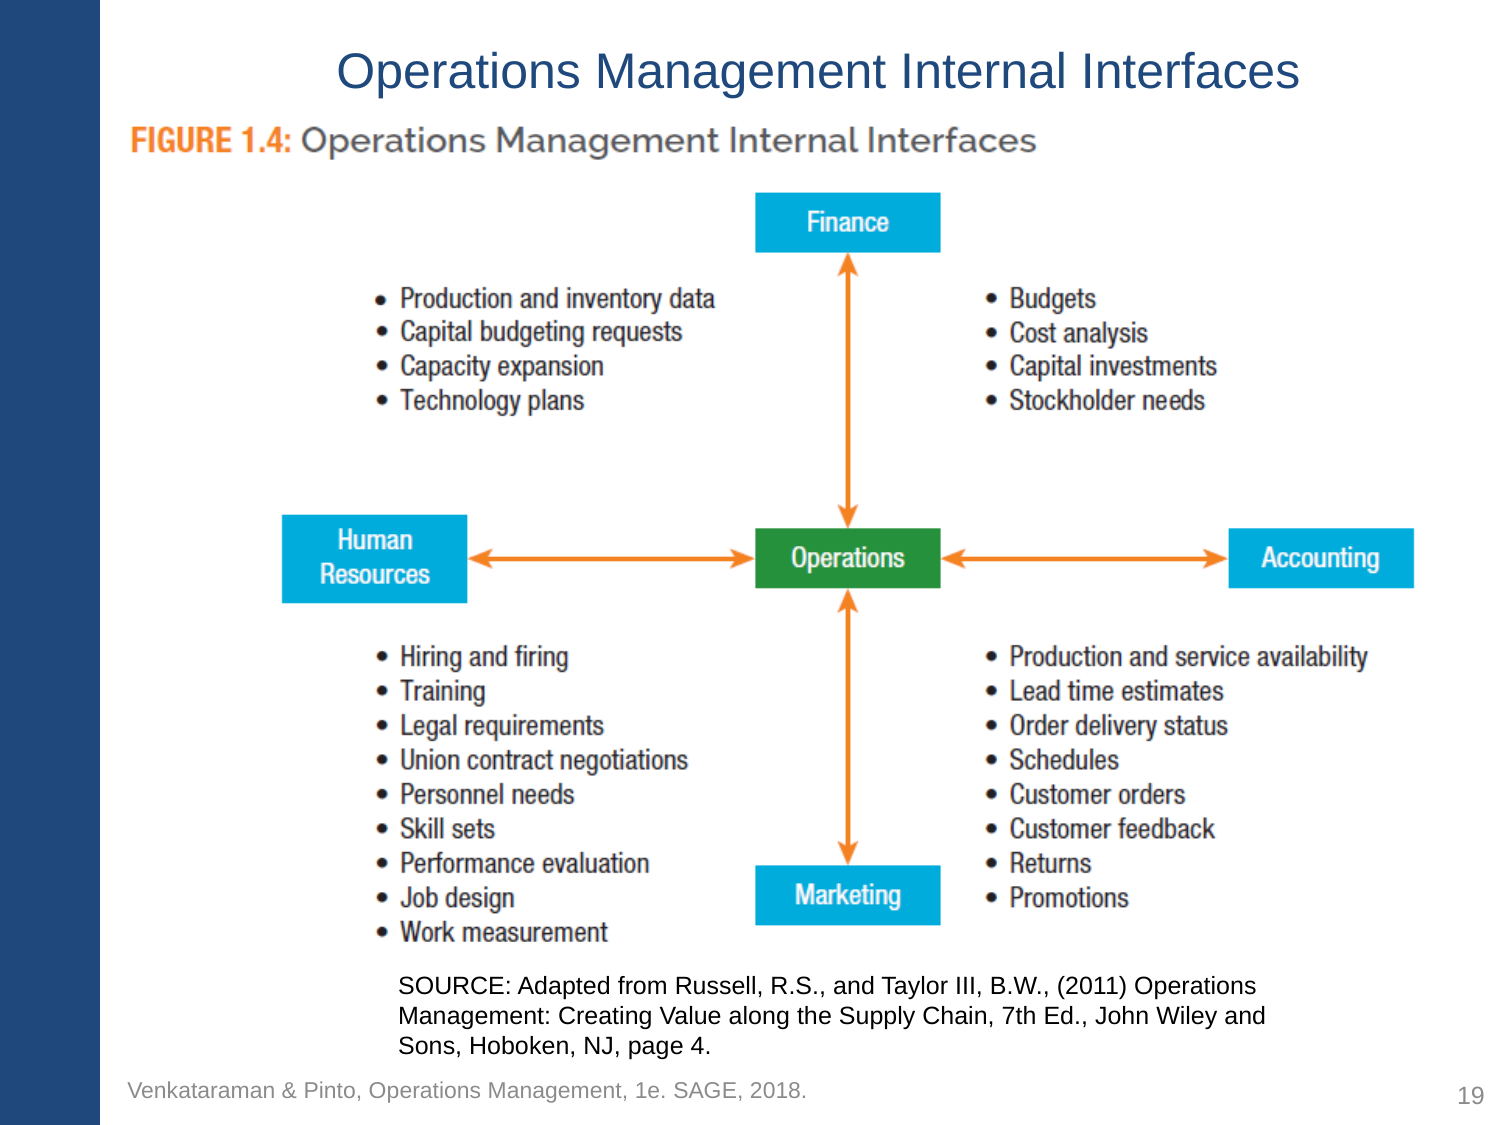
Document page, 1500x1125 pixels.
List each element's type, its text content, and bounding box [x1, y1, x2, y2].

title Operations Management Internal Interfaces [187, 0, 1450, 110]
picture [124, 112, 1476, 963]
text_box SOURCE: Adapted from Russell, R.S., and Taylor III, B.W., (2011) Operations Management: Creating Value along the Supply Chain, 7th Ed., John Wiley and Sons, Hoboken, NJ, page 4. [383, 971, 1313, 1068]
slide_number 19 [1425, 1065, 1500, 1125]
footer Venkataraman & Pinto, Operations Management, 1e. SAGE, 2018. [112, 1068, 1263, 1125]
